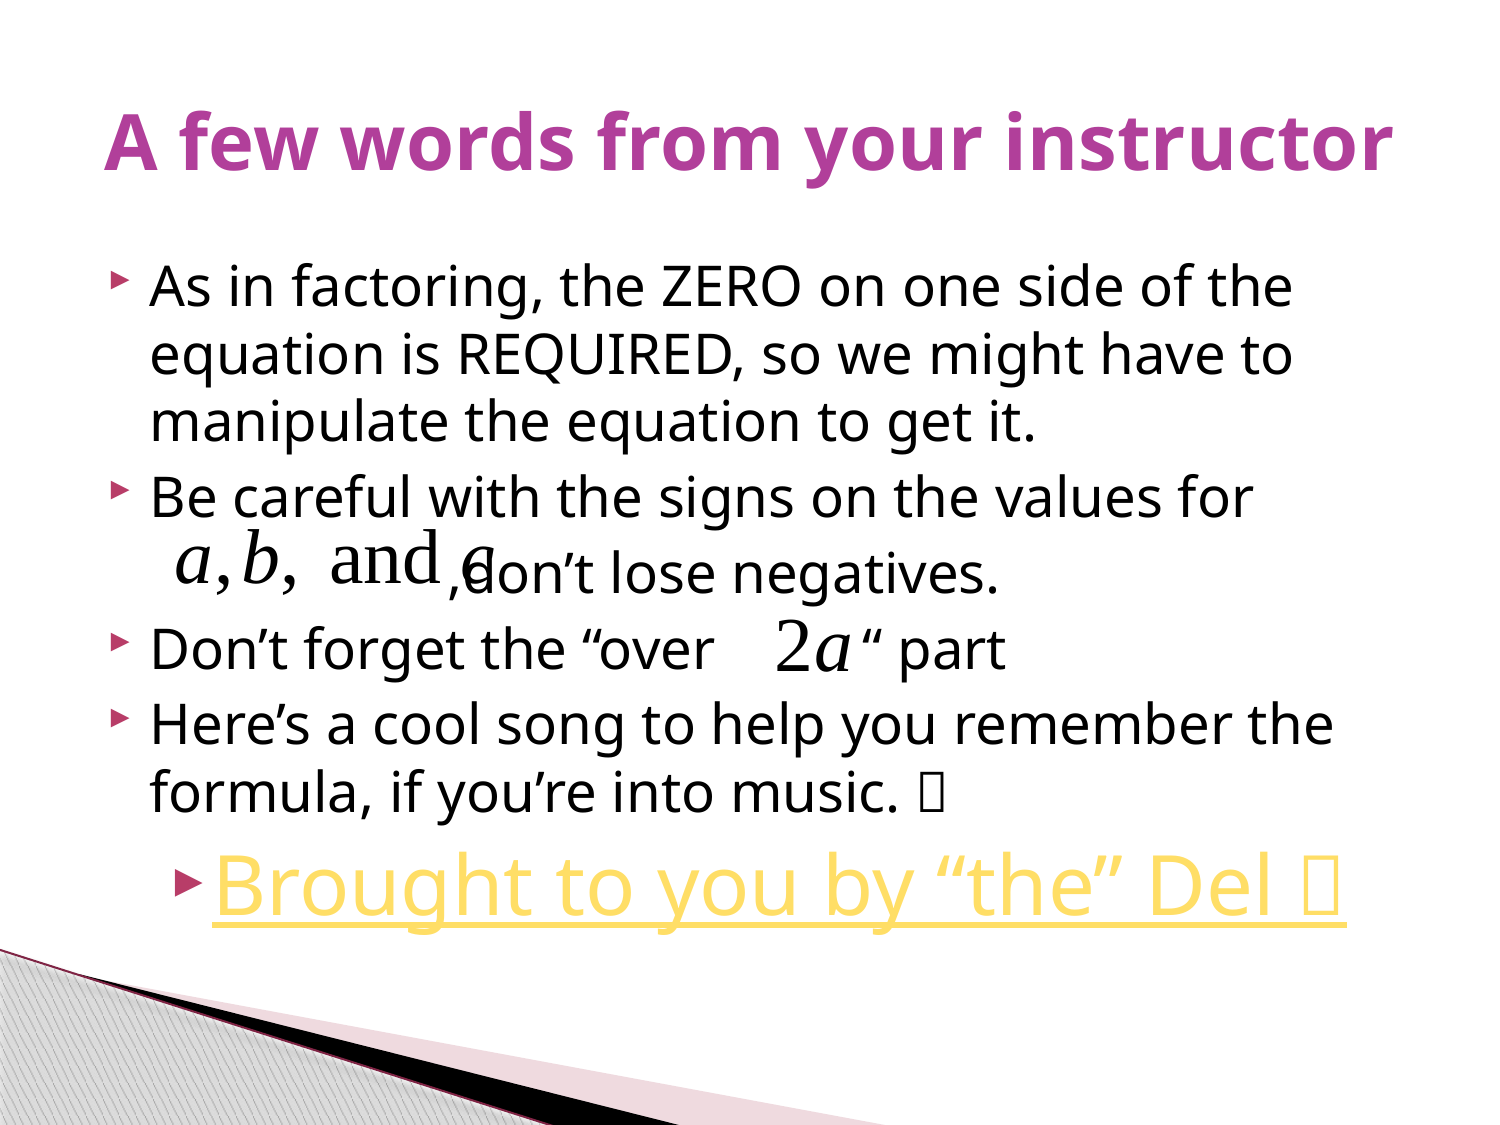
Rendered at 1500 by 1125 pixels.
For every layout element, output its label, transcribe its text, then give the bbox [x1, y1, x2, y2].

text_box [162, 512, 513, 617]
title A few words from your instructor [75, 45, 1425, 233]
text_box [762, 599, 867, 691]
list As in factoring, the ZERO on one side of the equation is REQUIRED, so we might have to manipulate the equation to get it. Be careful with the signs on the values for ,don’t lose negatives. Don’t forget the “over “ part Here’s a cool song to help you remember the formula, if you’re into music.  Brought to you by “the” Del  [75, 243, 1425, 986]
